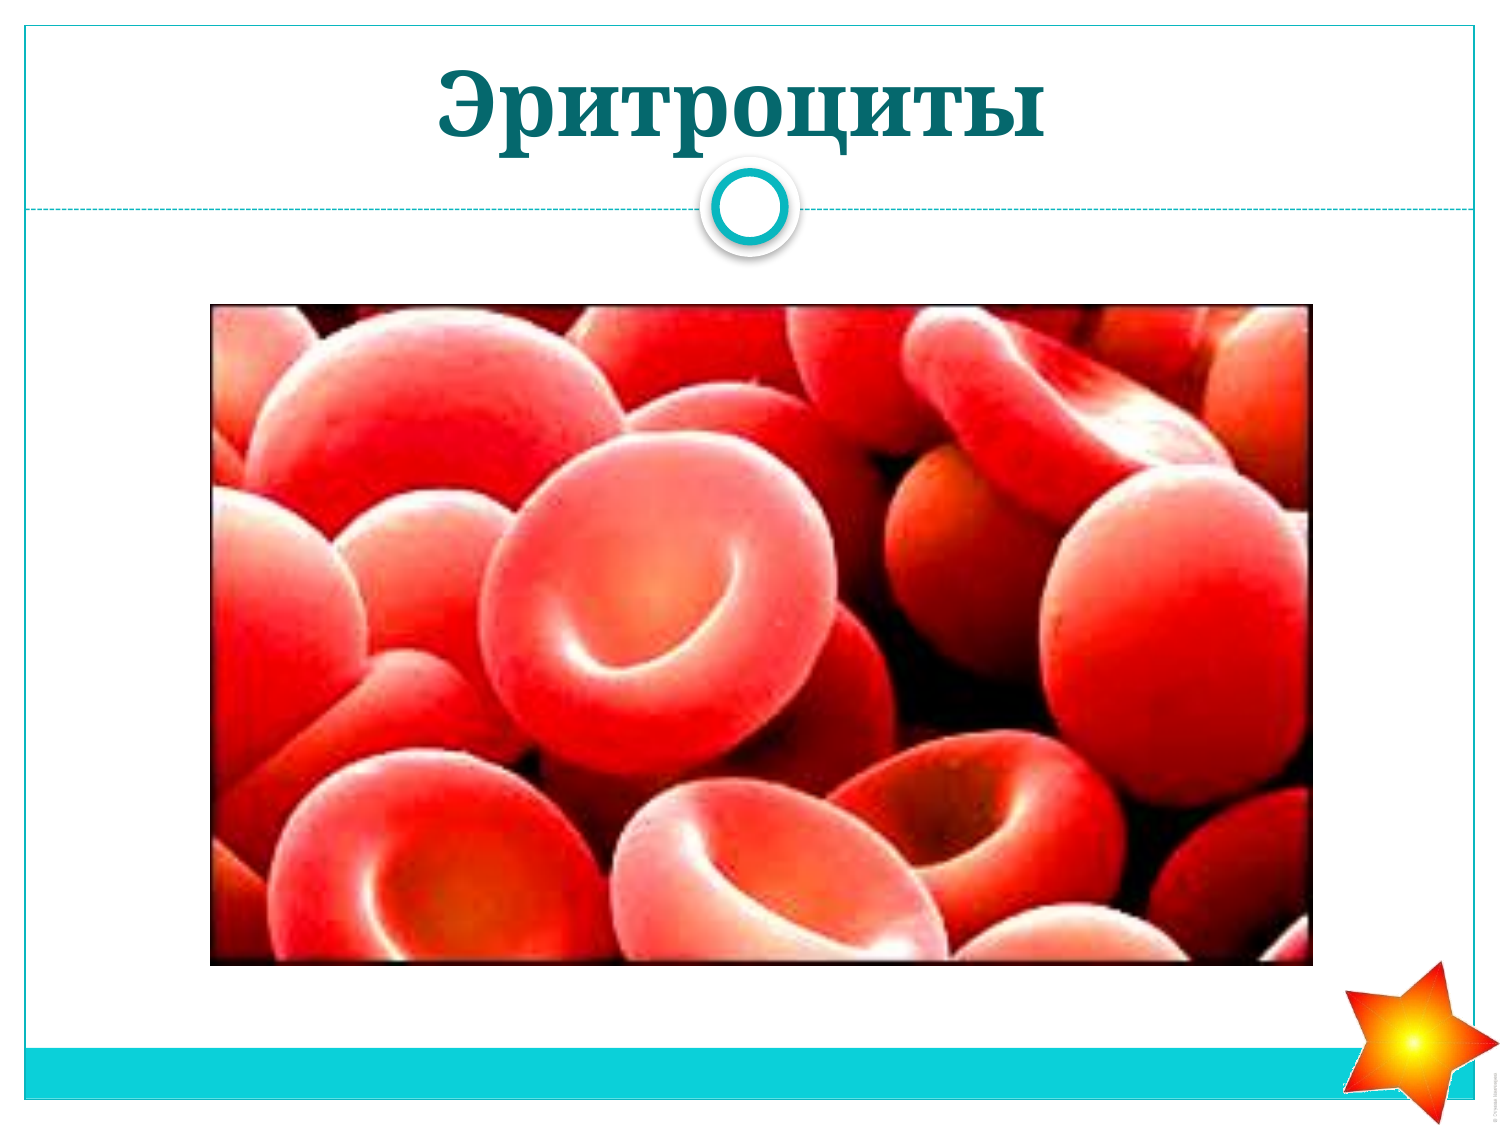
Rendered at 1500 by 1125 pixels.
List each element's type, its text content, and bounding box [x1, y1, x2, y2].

picture [210, 304, 1313, 966]
title Эритроциты [49, 37, 1450, 162]
picture [1342, 960, 1500, 1125]
